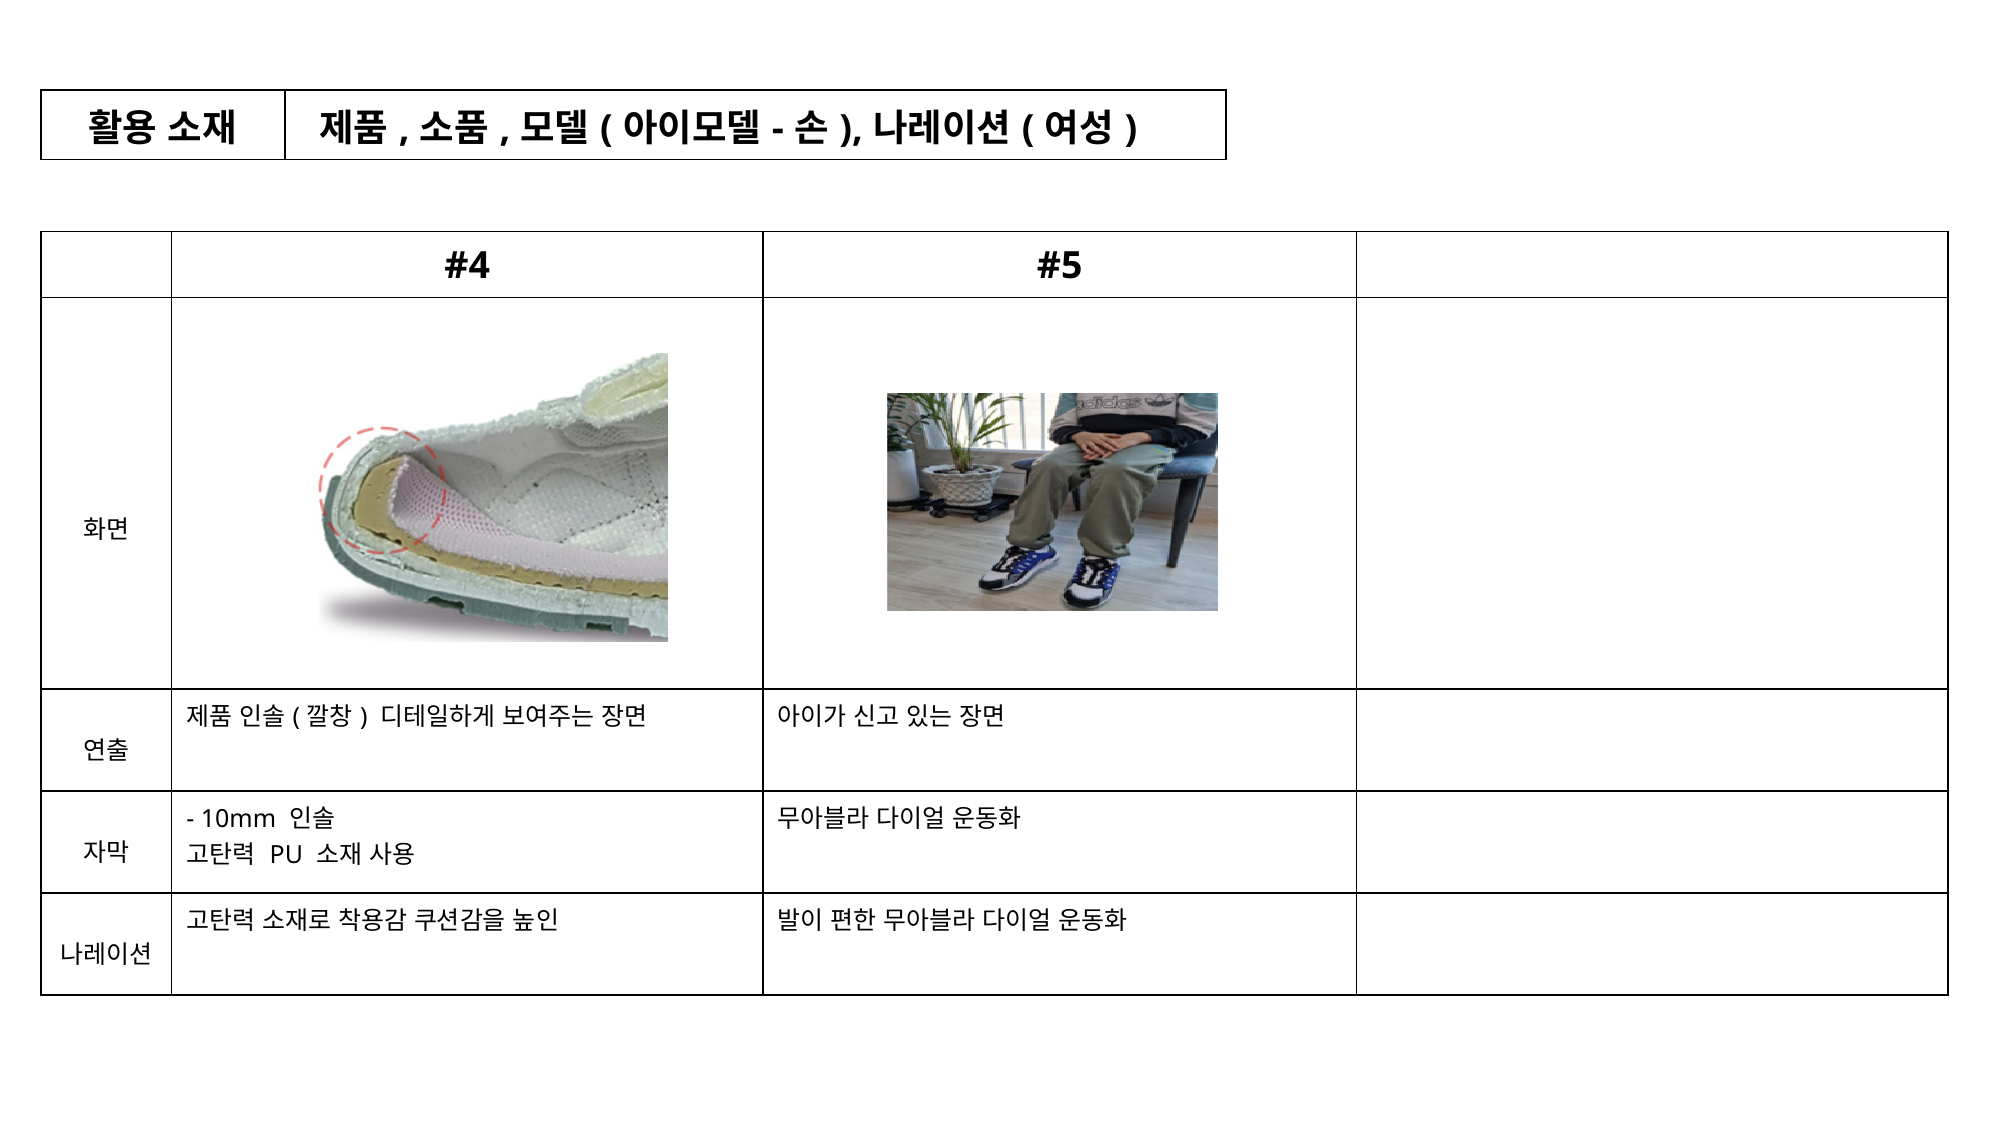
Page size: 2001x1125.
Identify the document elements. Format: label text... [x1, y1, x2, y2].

picture [887, 393, 1218, 611]
table_header [42, 232, 171, 297]
table_cell 무아블라 다이얼 운동화 [764, 792, 1356, 892]
table_cell 발이 편한 무아블라 다이얼 운동화 [764, 894, 1356, 994]
table_cell 나레이션 [42, 894, 171, 994]
table_cell 고탄력 소재로 착용감 쿠션감을 높인 [172, 894, 762, 994]
table_cell [172, 298, 762, 688]
picture [235, 353, 668, 642]
table_header [1357, 232, 1947, 297]
table_header 활용 소재 [42, 91, 284, 159]
table_cell 연출 [42, 690, 171, 790]
table_cell - 10mm 인솔 고탄력 PU 소재 사용 [172, 792, 762, 892]
table_cell [1357, 792, 1947, 892]
table_cell 아이가 신고 있는 장면 [764, 690, 1356, 790]
table_cell 자막 [42, 792, 171, 892]
table_cell [1357, 690, 1947, 790]
table_header 제품,소품,모델(아이모델-손),나레이션(여성) [286, 91, 1225, 159]
table_cell [764, 298, 1356, 688]
table_header #5 [764, 232, 1356, 297]
table_cell 화면 [42, 298, 171, 688]
table_cell [1357, 894, 1947, 994]
table_header #4 [172, 232, 762, 297]
table_cell [1357, 298, 1947, 688]
table_cell 제품 인솔(깔창) 디테일하게 보여주는 장면 [172, 690, 762, 790]
